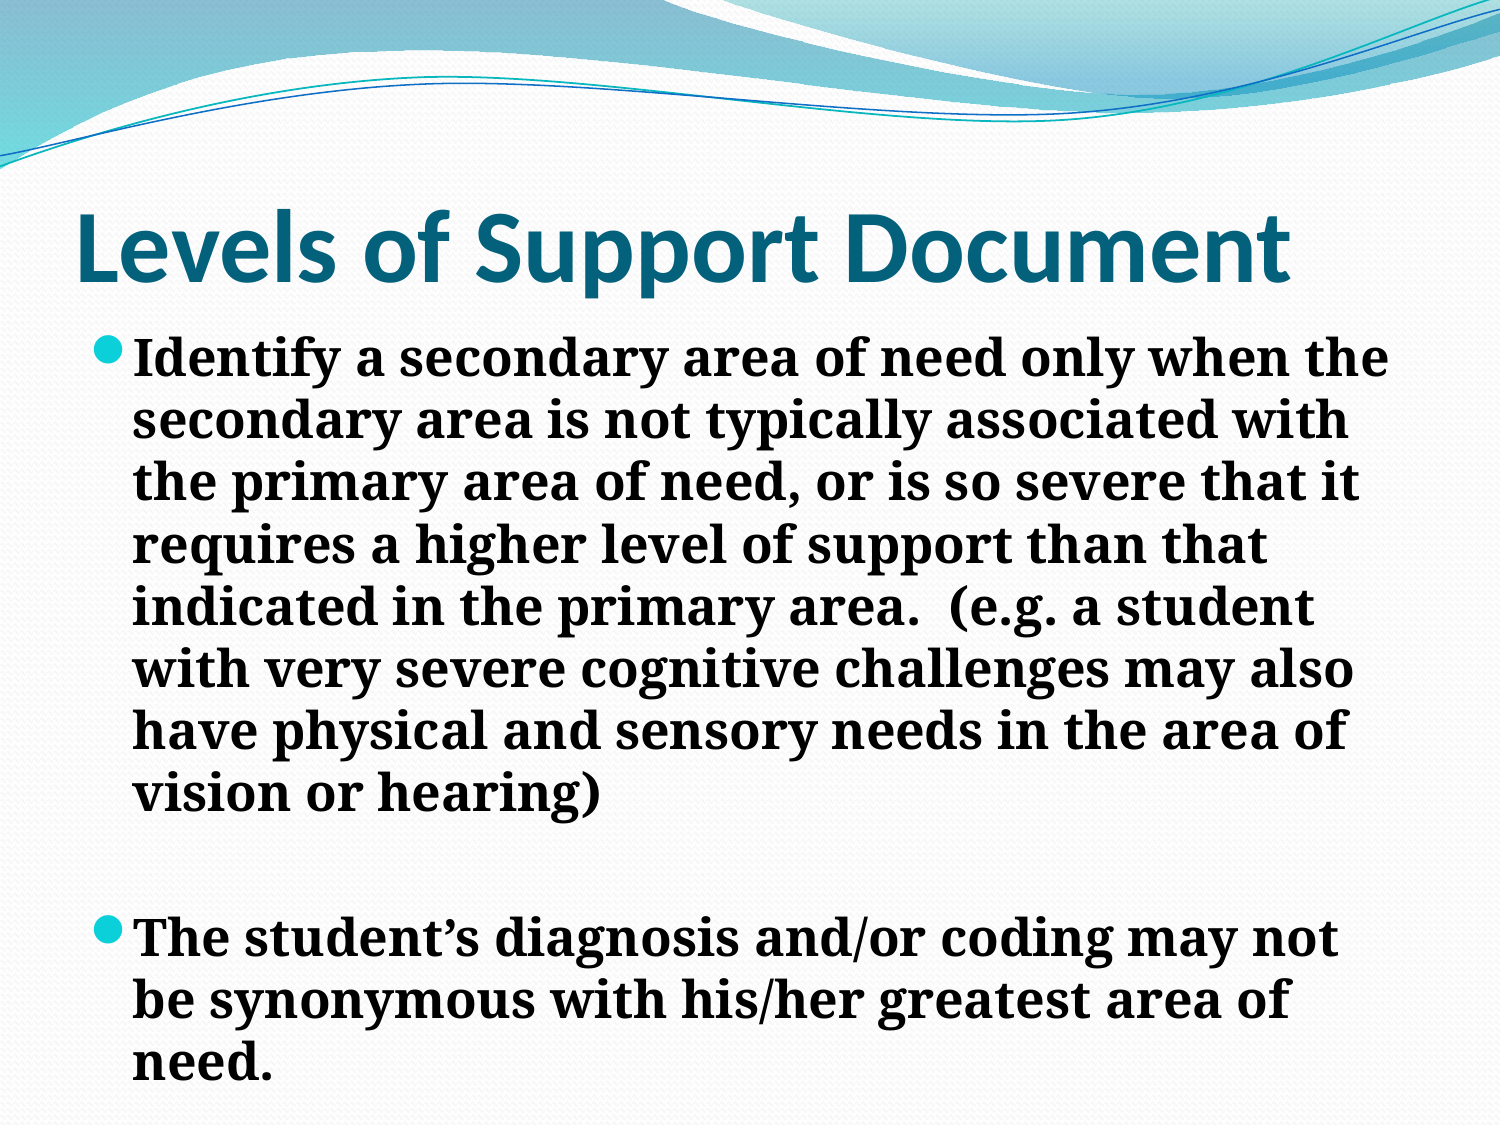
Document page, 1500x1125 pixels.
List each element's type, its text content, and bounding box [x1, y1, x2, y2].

title Levels of Support Document [75, 115, 1425, 303]
list Identify a secondary area of need only when the secondary area is not typically associated with the primary area of need, or is so severe that it requires a higher level of support than that indicated in the primary area. (e.g. a student with very severe cognitive challenges may also have physical and sensory needs in the area of vision or hearing) The student’s diagnosis and/or coding may not be synonymous with his/her greatest area of need. [75, 317, 1425, 1106]
